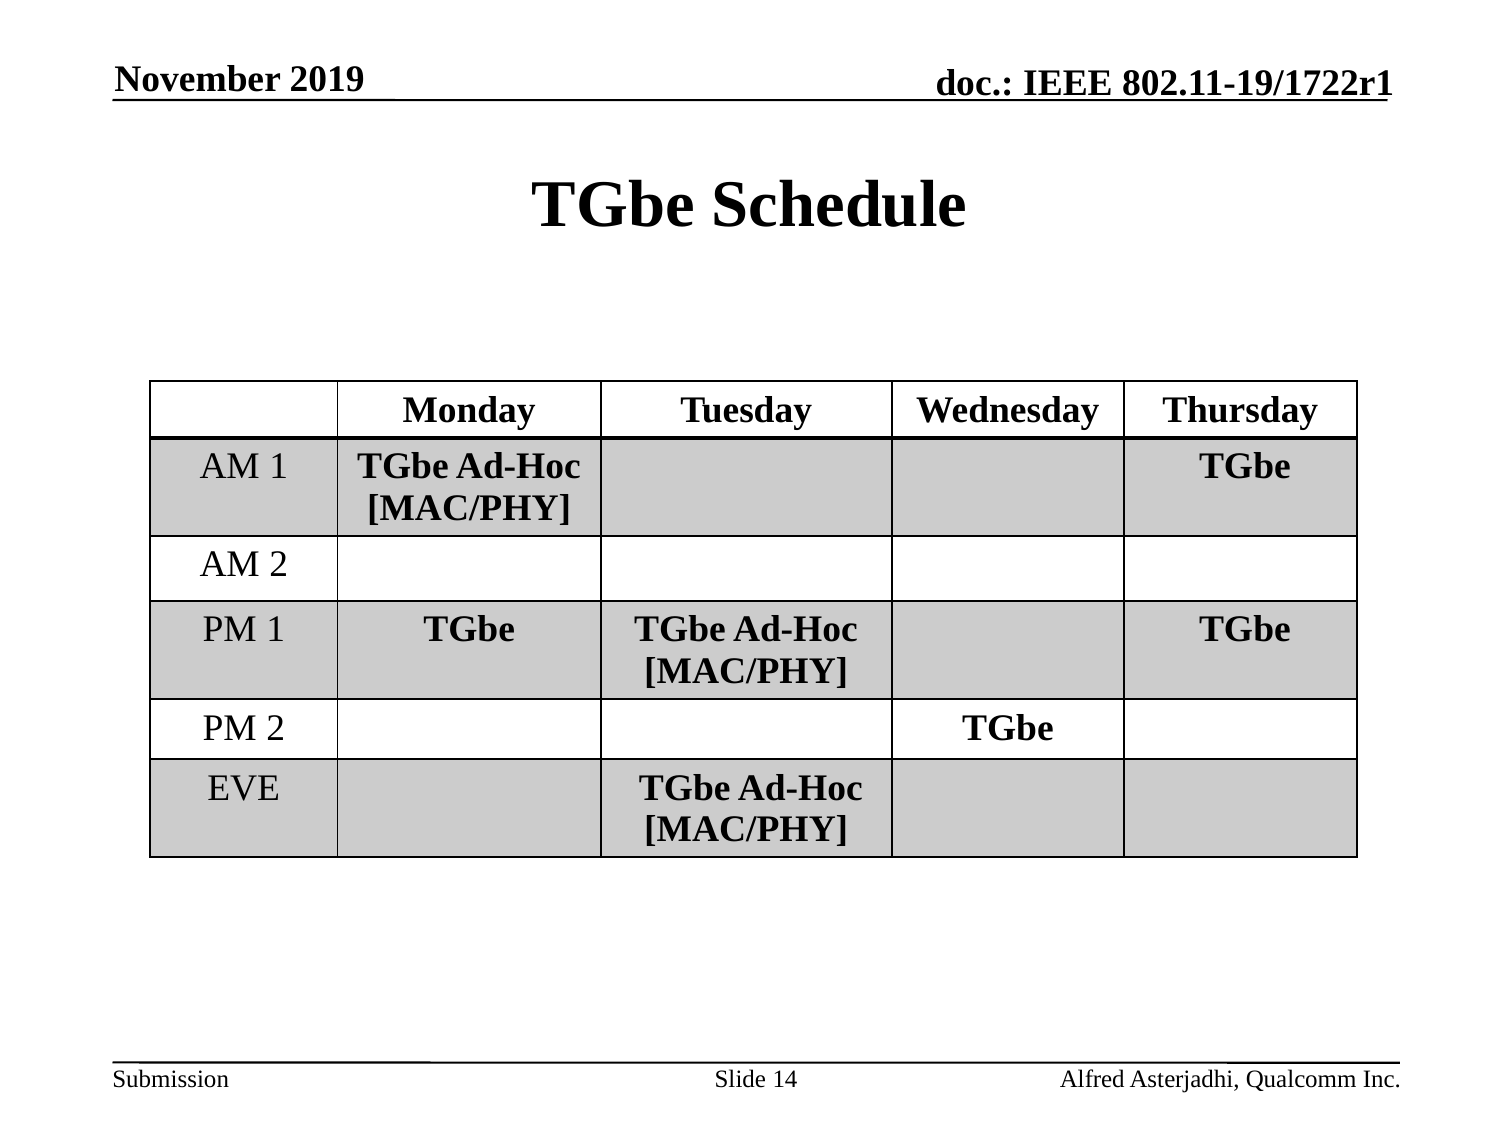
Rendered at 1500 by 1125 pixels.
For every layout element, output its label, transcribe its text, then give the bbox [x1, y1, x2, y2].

table_cell TGbe [1125, 602, 1356, 698]
table_header Monday [338, 382, 600, 436]
table_cell [338, 760, 600, 856]
table_cell TGbe Ad-Hoc [MAC/PHY] [602, 602, 891, 698]
slide_number Slide 14 [712, 1061, 800, 1123]
table_cell [1125, 760, 1356, 856]
table_cell TGbe [893, 700, 1123, 758]
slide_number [114, 54, 423, 100]
table_header [151, 382, 337, 436]
table_cell [1125, 700, 1356, 758]
table_cell PM 2 [151, 700, 337, 758]
table_cell [893, 760, 1123, 856]
title TGbe Schedule [112, 112, 1388, 288]
table_header Wednesday [893, 382, 1123, 436]
table_cell [338, 700, 600, 758]
table_cell [893, 537, 1123, 600]
table_header Thursday [1125, 382, 1356, 436]
table_cell [893, 602, 1123, 698]
table_cell [893, 440, 1123, 535]
table_header Tuesday [602, 382, 891, 436]
table_cell [1125, 537, 1356, 600]
table_cell [602, 440, 891, 535]
table_cell [338, 537, 600, 600]
table_cell TGbe [338, 602, 600, 698]
table_cell TGbe [1125, 440, 1356, 535]
table_cell EVE [151, 760, 337, 856]
table_cell [602, 537, 891, 600]
footer Alfred Asterjadhi, Qualcomm Inc. [878, 1061, 1402, 1093]
table_cell AM 2 [151, 537, 337, 600]
table_cell TGbe Ad-Hoc [MAC/PHY] [602, 760, 891, 856]
table_cell AM 1 [151, 440, 337, 535]
table_cell [602, 700, 891, 758]
table_cell TGbe Ad-Hoc [MAC/PHY] [338, 440, 600, 535]
table_cell PM 1 [151, 602, 337, 698]
